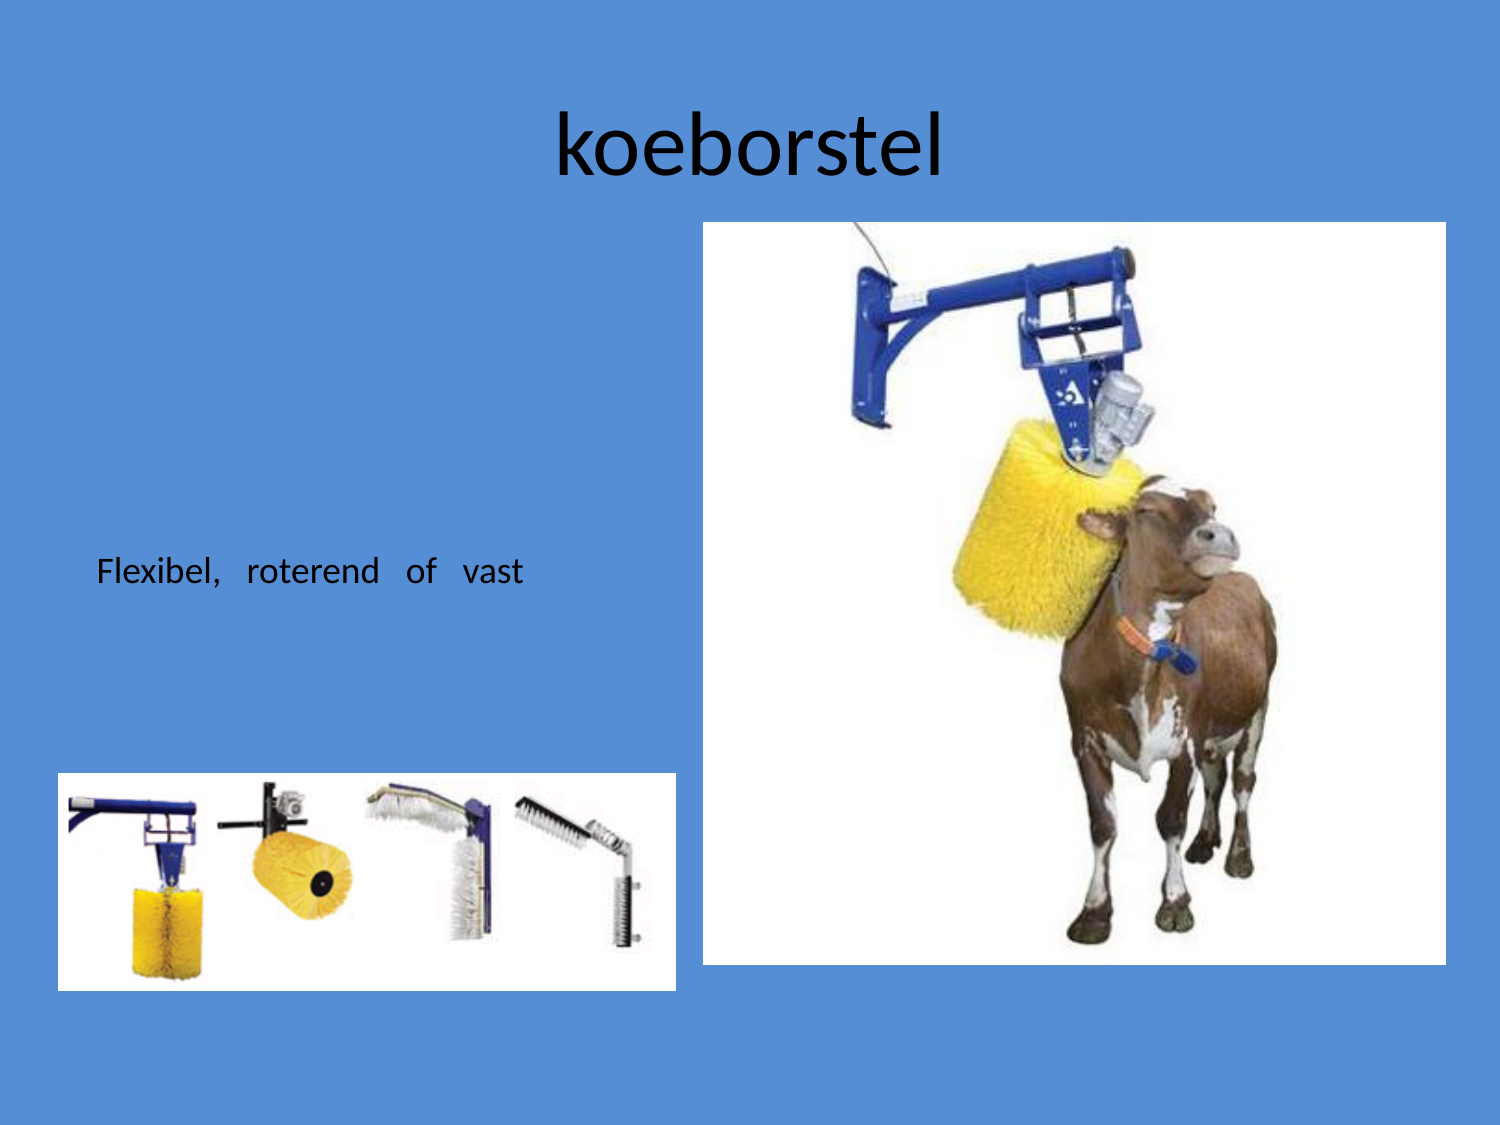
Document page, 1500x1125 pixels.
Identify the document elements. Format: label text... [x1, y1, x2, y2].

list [702, 222, 1446, 966]
text_box Flexibel, roterend of vast [81, 538, 680, 599]
picture [58, 773, 676, 991]
title koeborstel [75, 45, 1425, 233]
